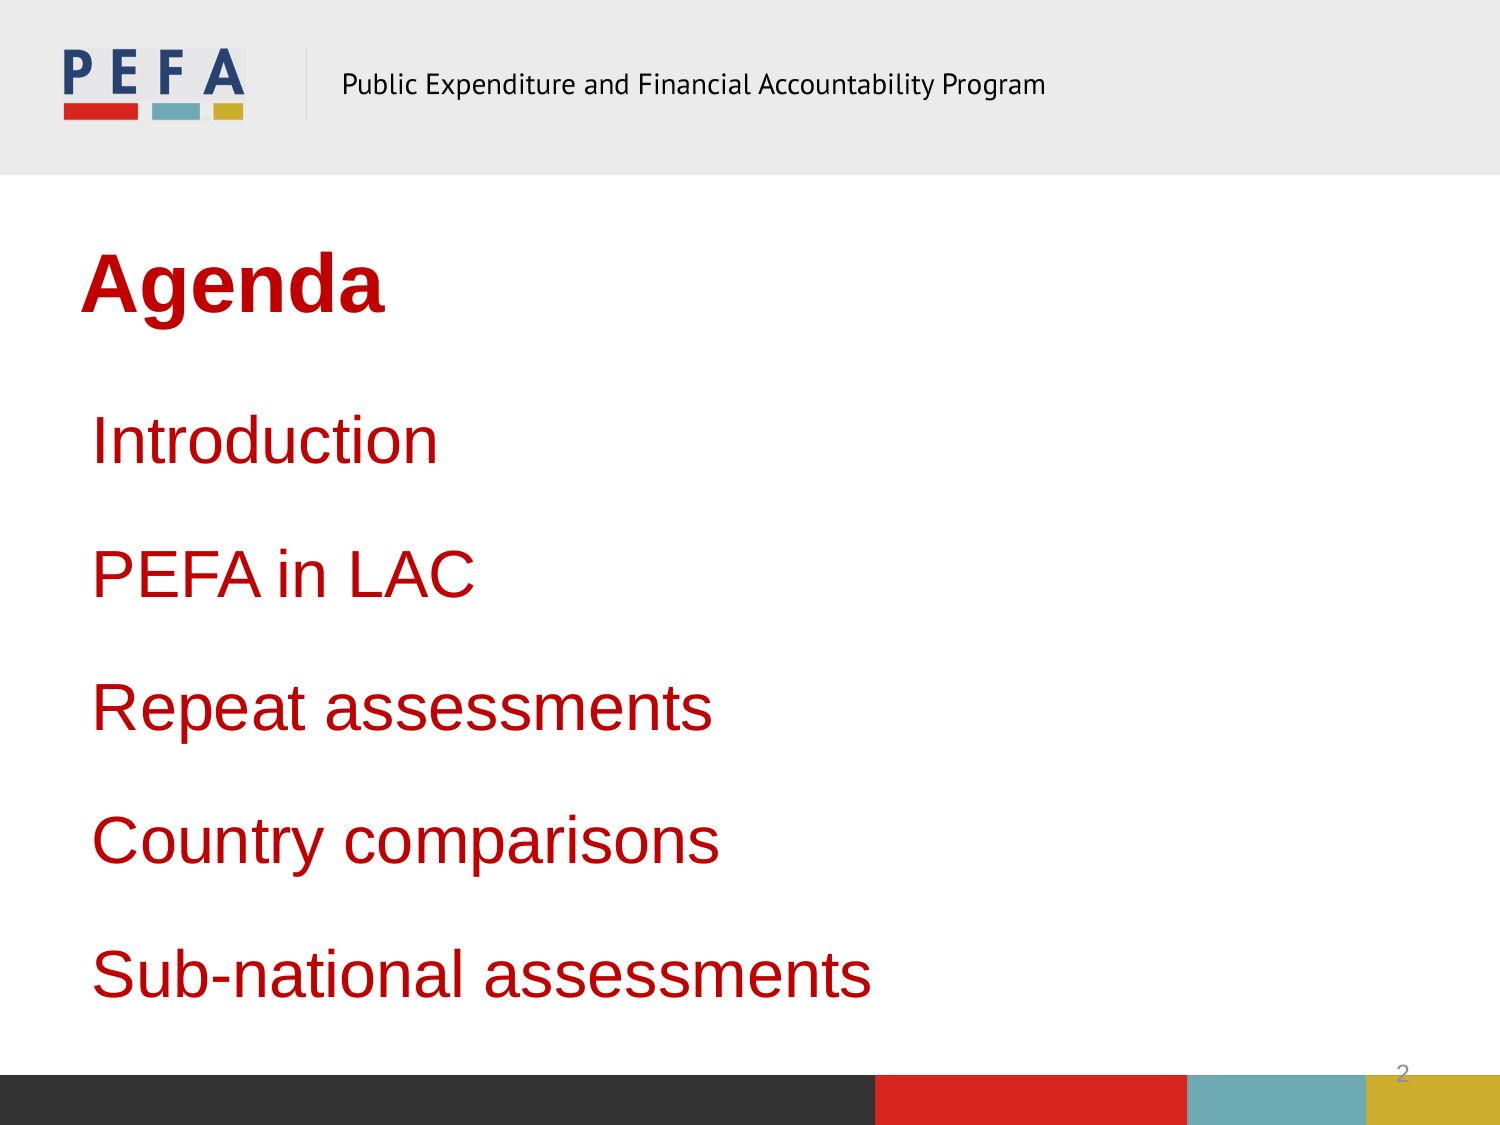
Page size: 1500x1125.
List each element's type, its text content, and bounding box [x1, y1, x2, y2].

slide_number 2 [1074, 1042, 1425, 1103]
title Agenda [64, 207, 1426, 339]
picture [0, 0, 1500, 1125]
list Introduction PEFA in LAC Repeat assessments Country comparisons Sub-national assessments [76, 349, 1400, 1047]
